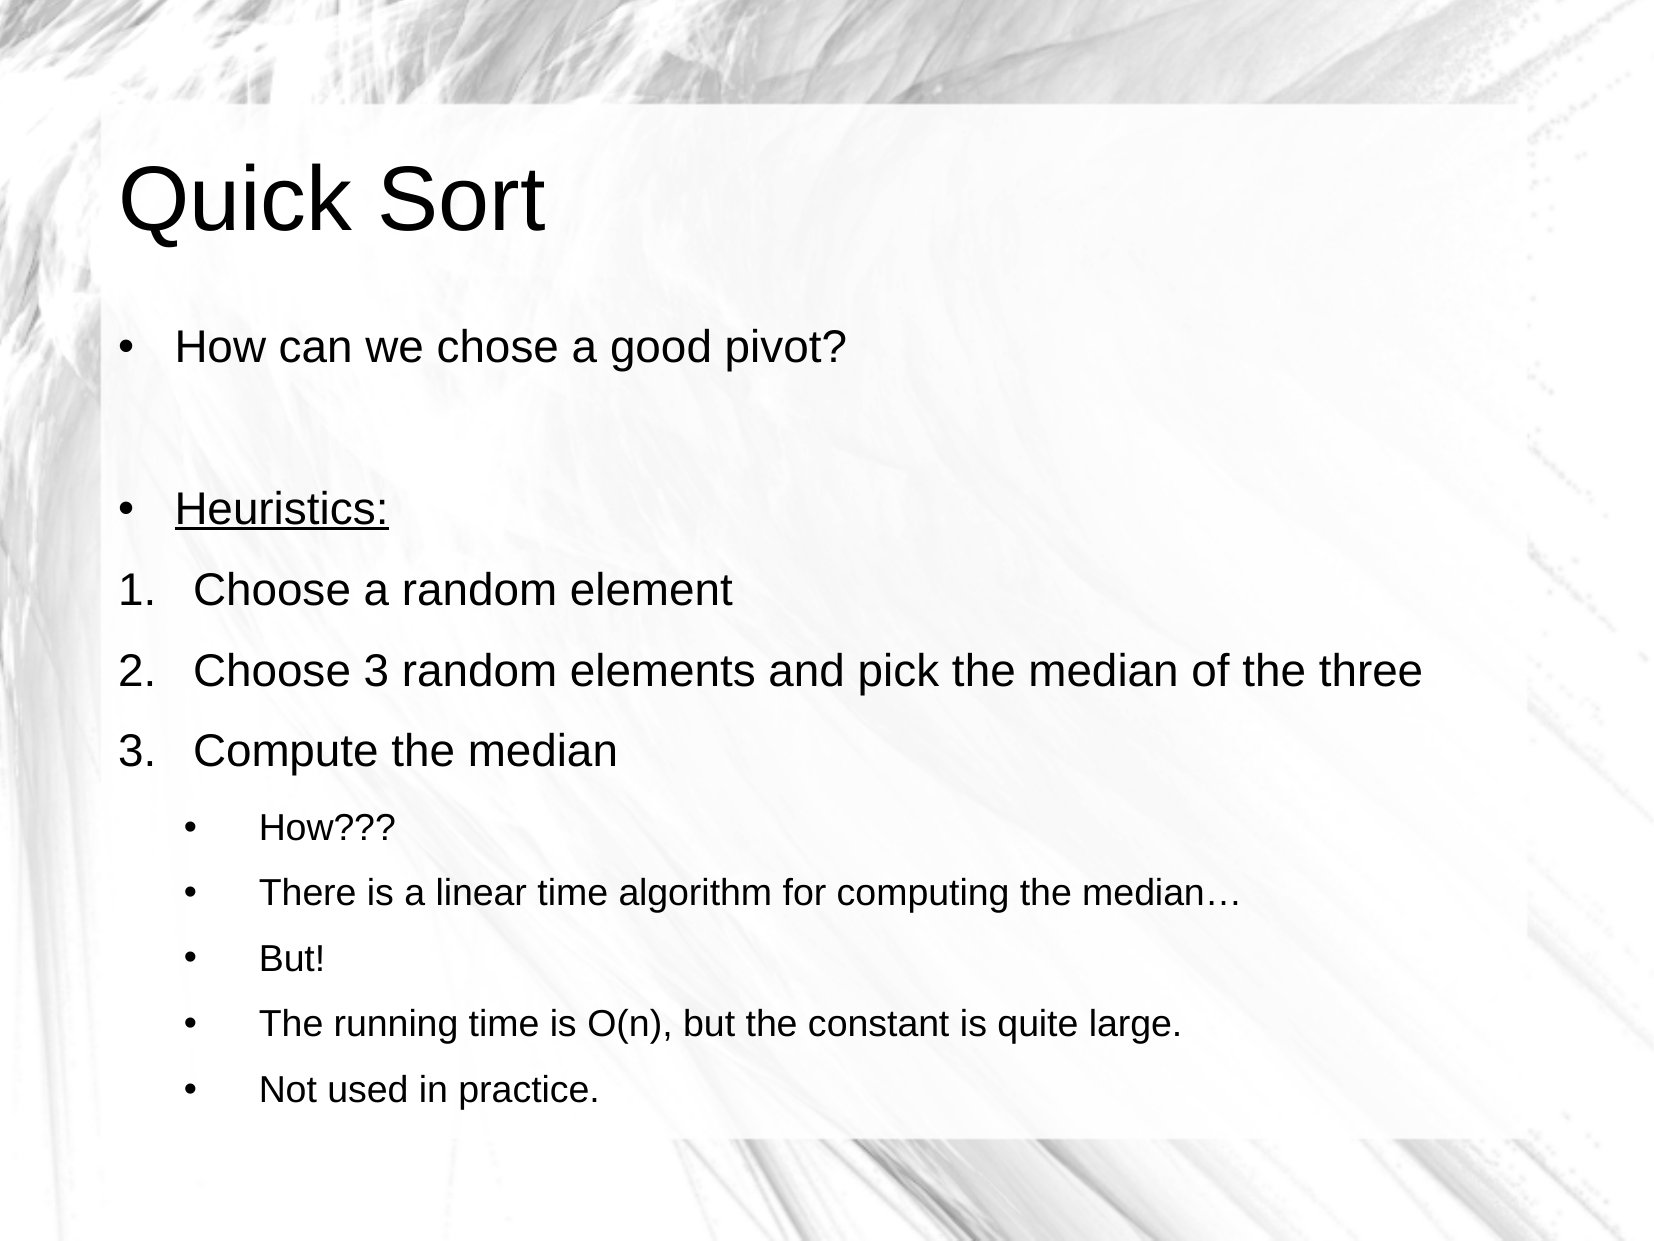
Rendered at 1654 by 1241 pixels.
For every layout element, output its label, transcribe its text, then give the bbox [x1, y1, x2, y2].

title Quick Sort [118, 112, 1506, 281]
list How can we chose a good pivot? Heuristics: Choose a random element Choose 3 random elements and pick the median of the three Compute the median How??? There is a linear time algorithm for computing the median… But! The running time is O(n), but the constant is quite large. Not used in practice. [118, 319, 1571, 1109]
picture [0, 0, 1654, 1241]
